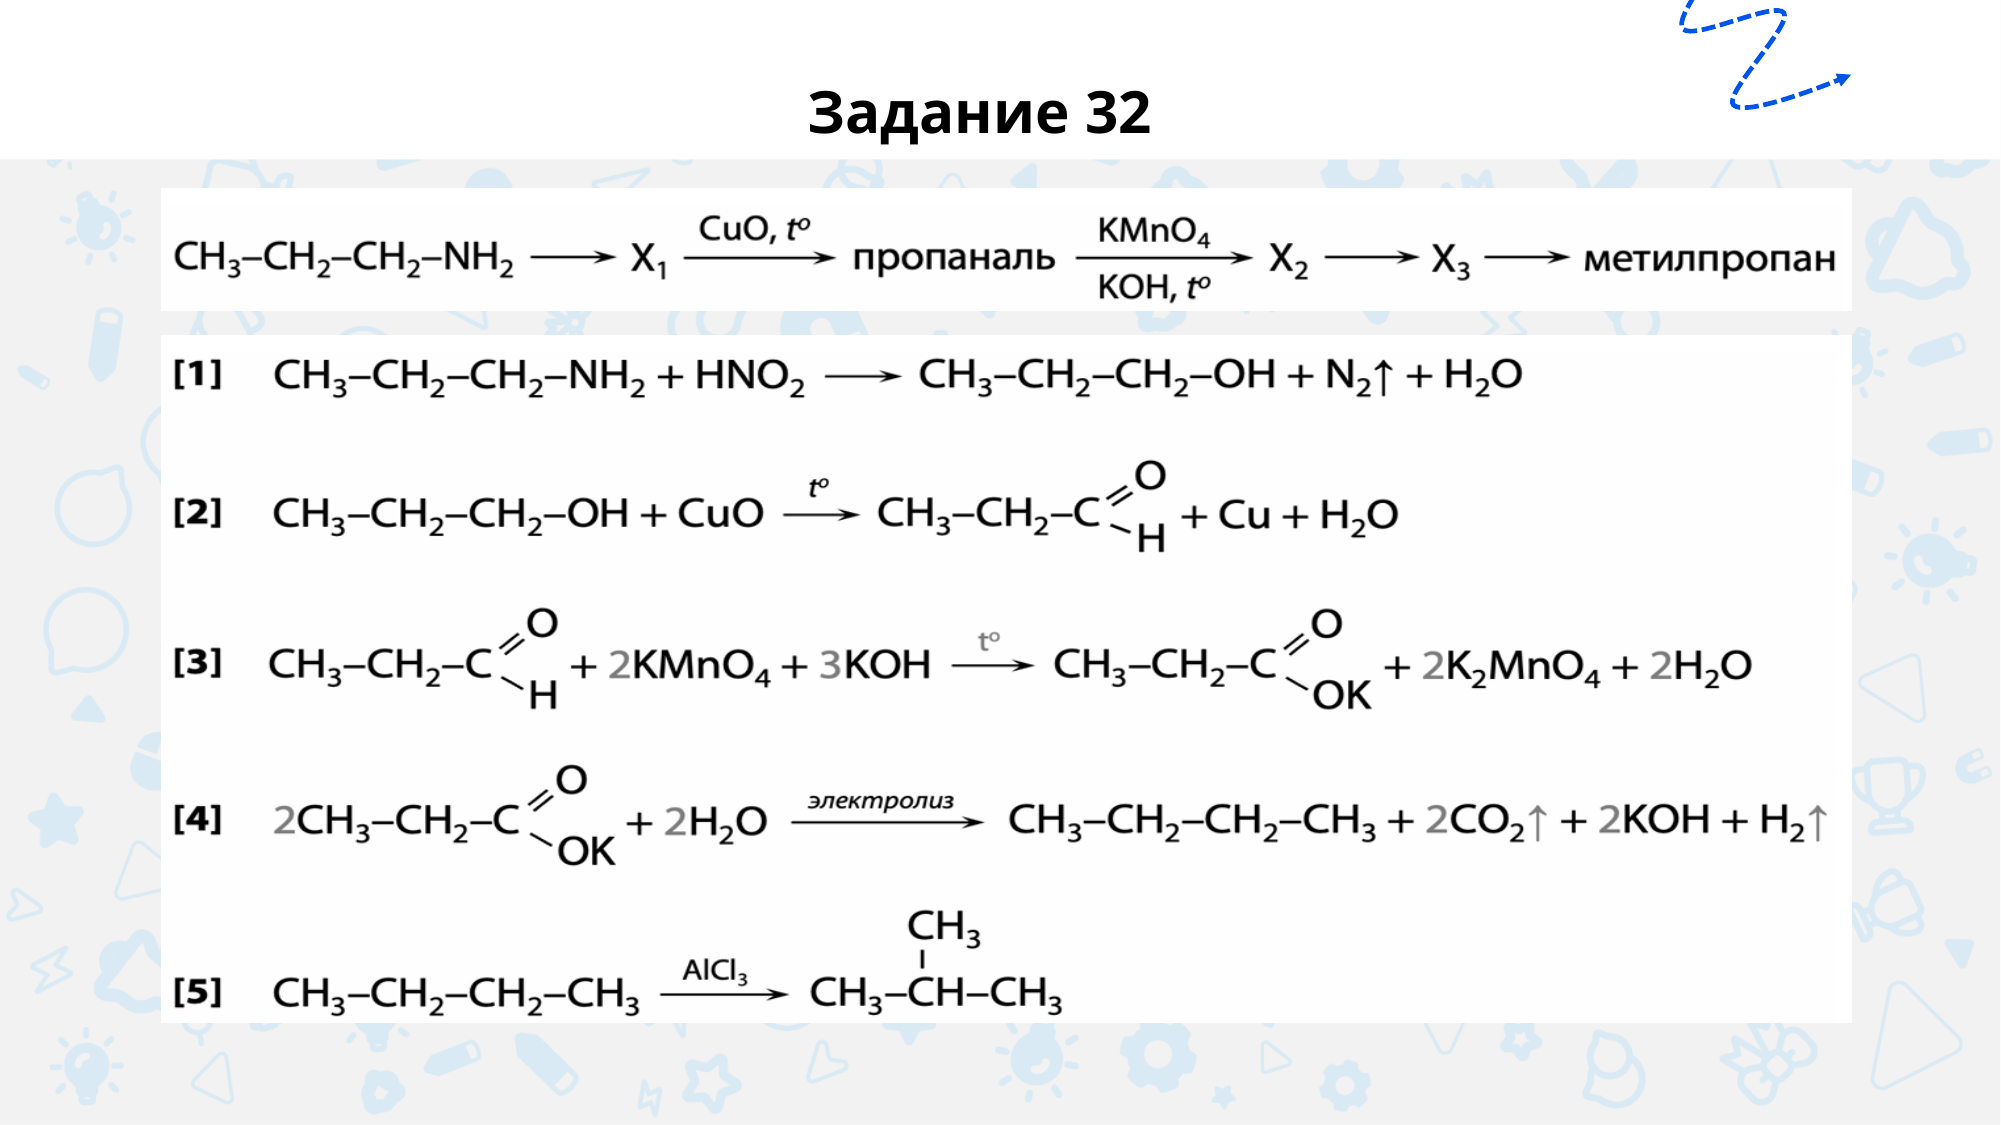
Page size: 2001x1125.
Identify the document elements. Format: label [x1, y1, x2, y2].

picture [0, 0, 2001, 1125]
text_box [0, 0, 2000, 160]
